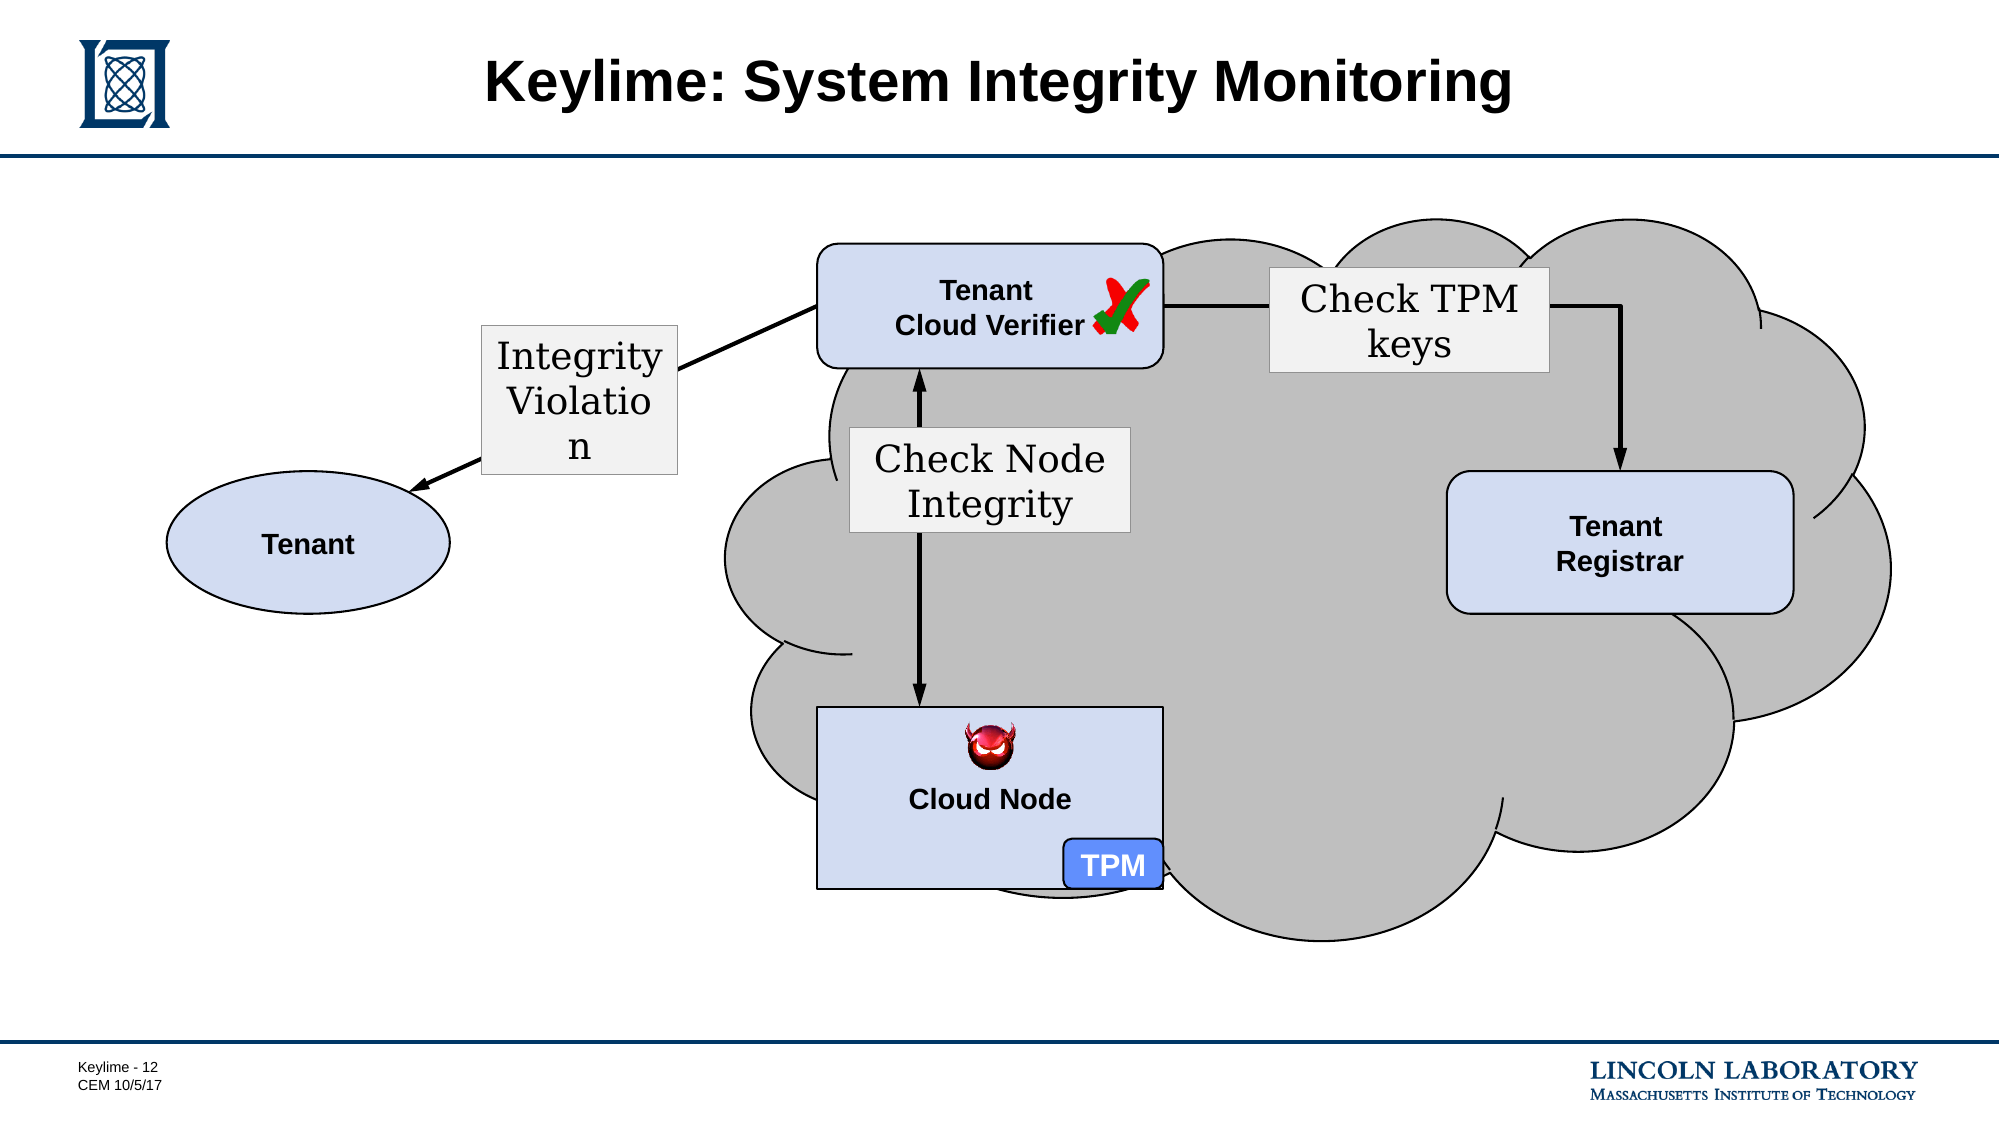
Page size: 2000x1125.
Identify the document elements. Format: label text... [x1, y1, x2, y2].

text_box Check Node Integrity [849, 427, 915, 533]
text_box [724, 369, 919, 798]
picture [1588, 1061, 1918, 1100]
picture [1092, 276, 1151, 336]
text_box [408, 305, 818, 493]
text_box Tenant Registrar [1446, 471, 1794, 614]
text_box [1163, 305, 1621, 472]
text_box [921, 219, 1891, 942]
text_box Check Node Integrity [924, 427, 1131, 533]
text_box Check TPM keys [1269, 267, 1550, 304]
text_box Tenant [166, 471, 450, 614]
text_box Tenant Cloud Verifier [817, 243, 1164, 369]
picture [79, 40, 170, 128]
title Keylime: System Integrity Monitoring [205, 16, 1794, 151]
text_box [816, 706, 1164, 889]
picture [964, 720, 1016, 770]
